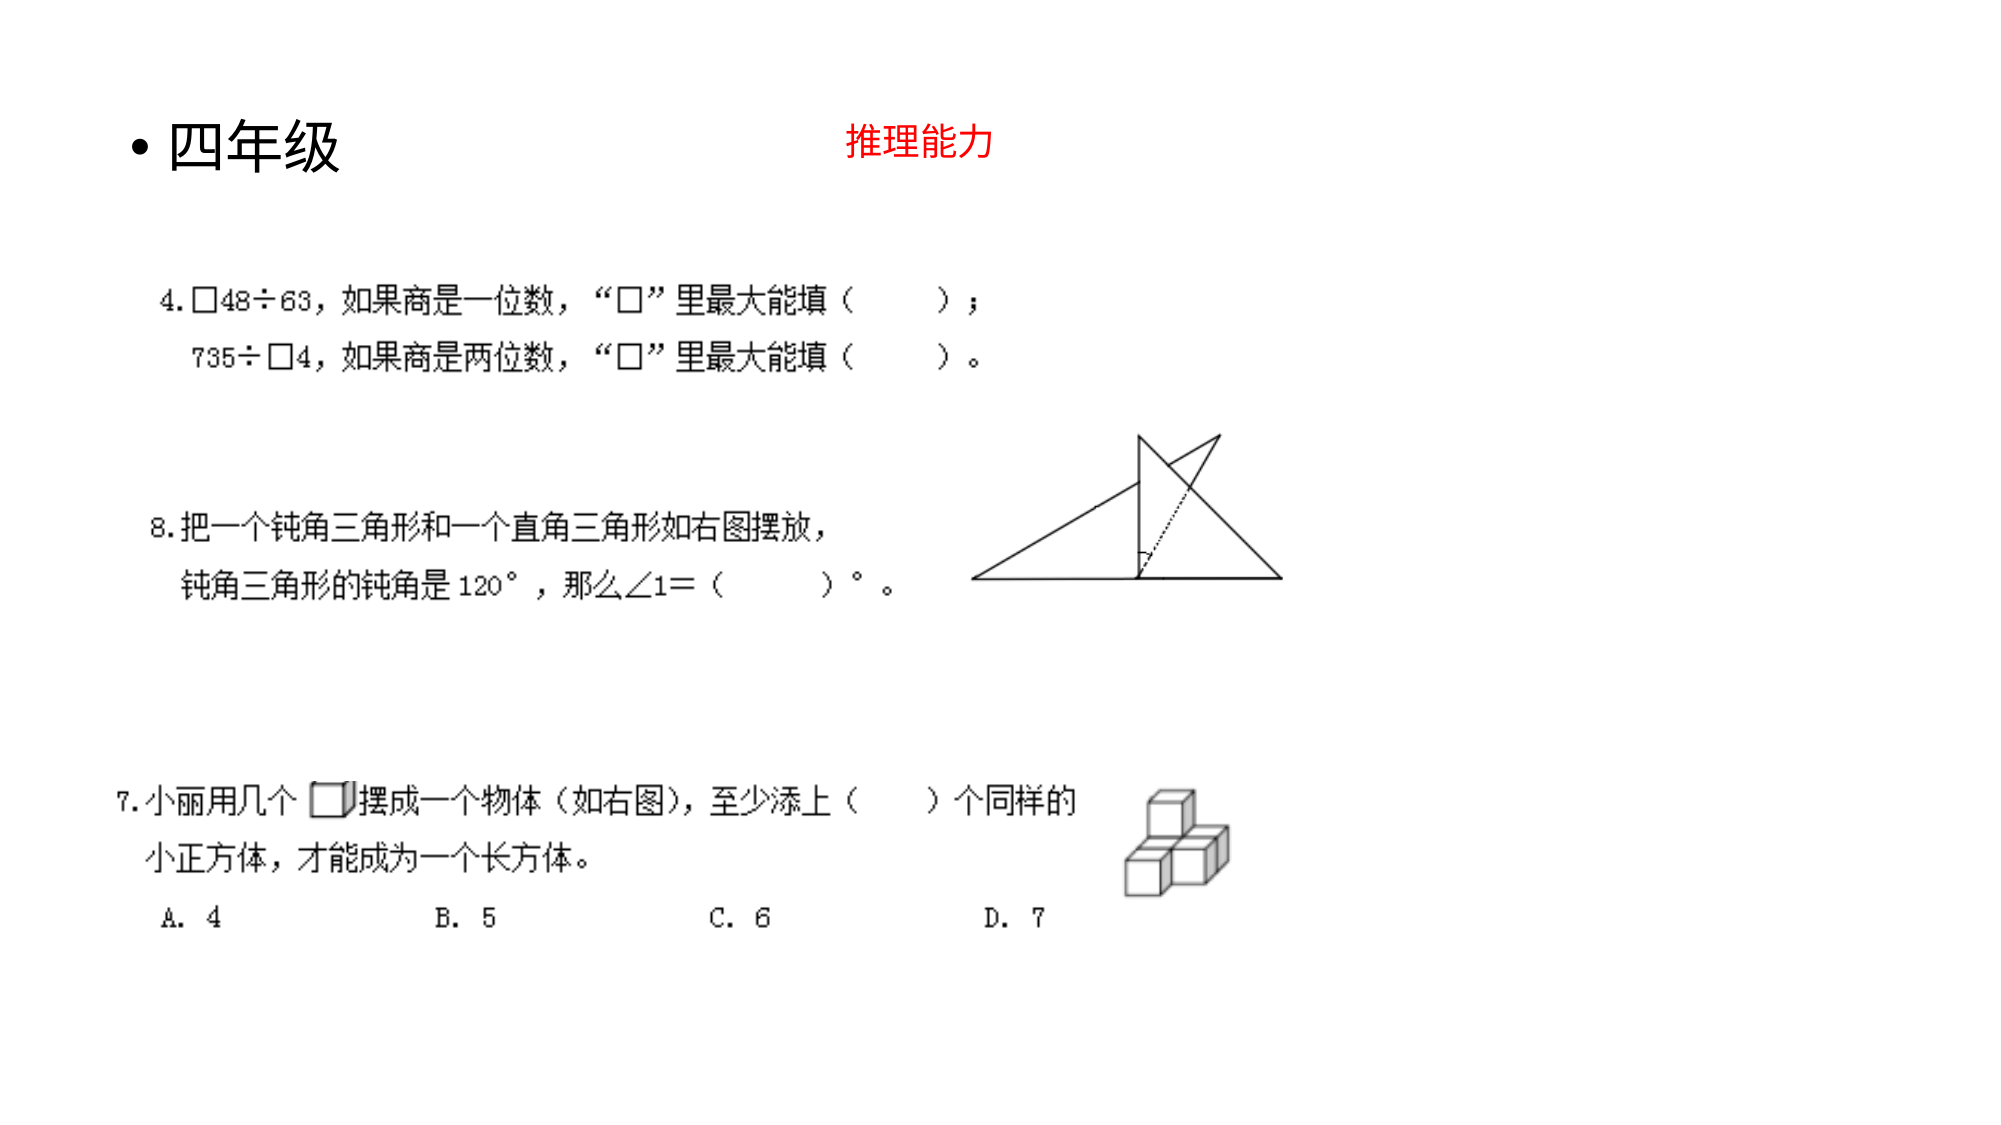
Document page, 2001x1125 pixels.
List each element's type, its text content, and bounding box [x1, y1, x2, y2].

text_box 推理能力 [830, 110, 1011, 171]
list 四年级 [114, 110, 400, 220]
picture [137, 501, 922, 624]
picture [137, 272, 1011, 392]
picture [950, 417, 1323, 598]
picture [92, 781, 1293, 941]
